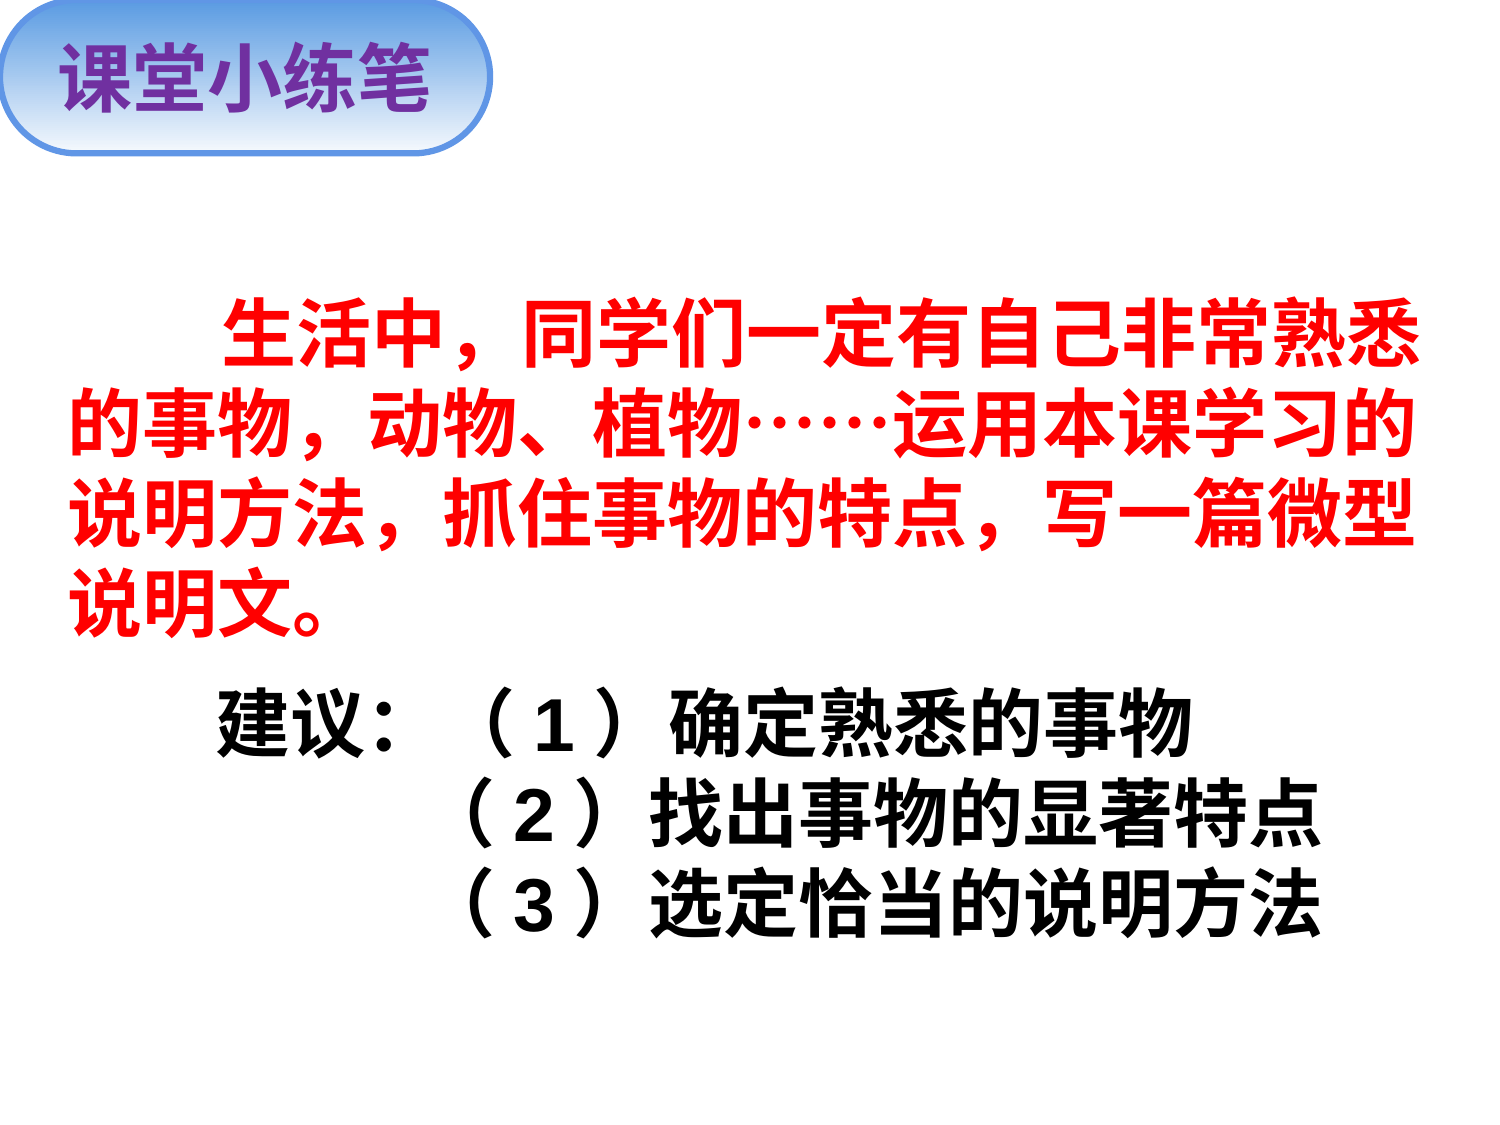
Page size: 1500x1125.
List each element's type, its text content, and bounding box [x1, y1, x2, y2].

text_box 建议：（1）确定熟悉的事物 （2）找出事物的显著特点 （3）选定恰当的说明方法 [200, 668, 1500, 1044]
text_box 生活中，同学们一定有自己非常熟悉的事物，动物、植物……运用本课学习的说明方法，抓住事物的特点，写一篇微型说明文。 [53, 278, 1459, 654]
text_box 课堂小练笔 [0, 0, 491, 154]
